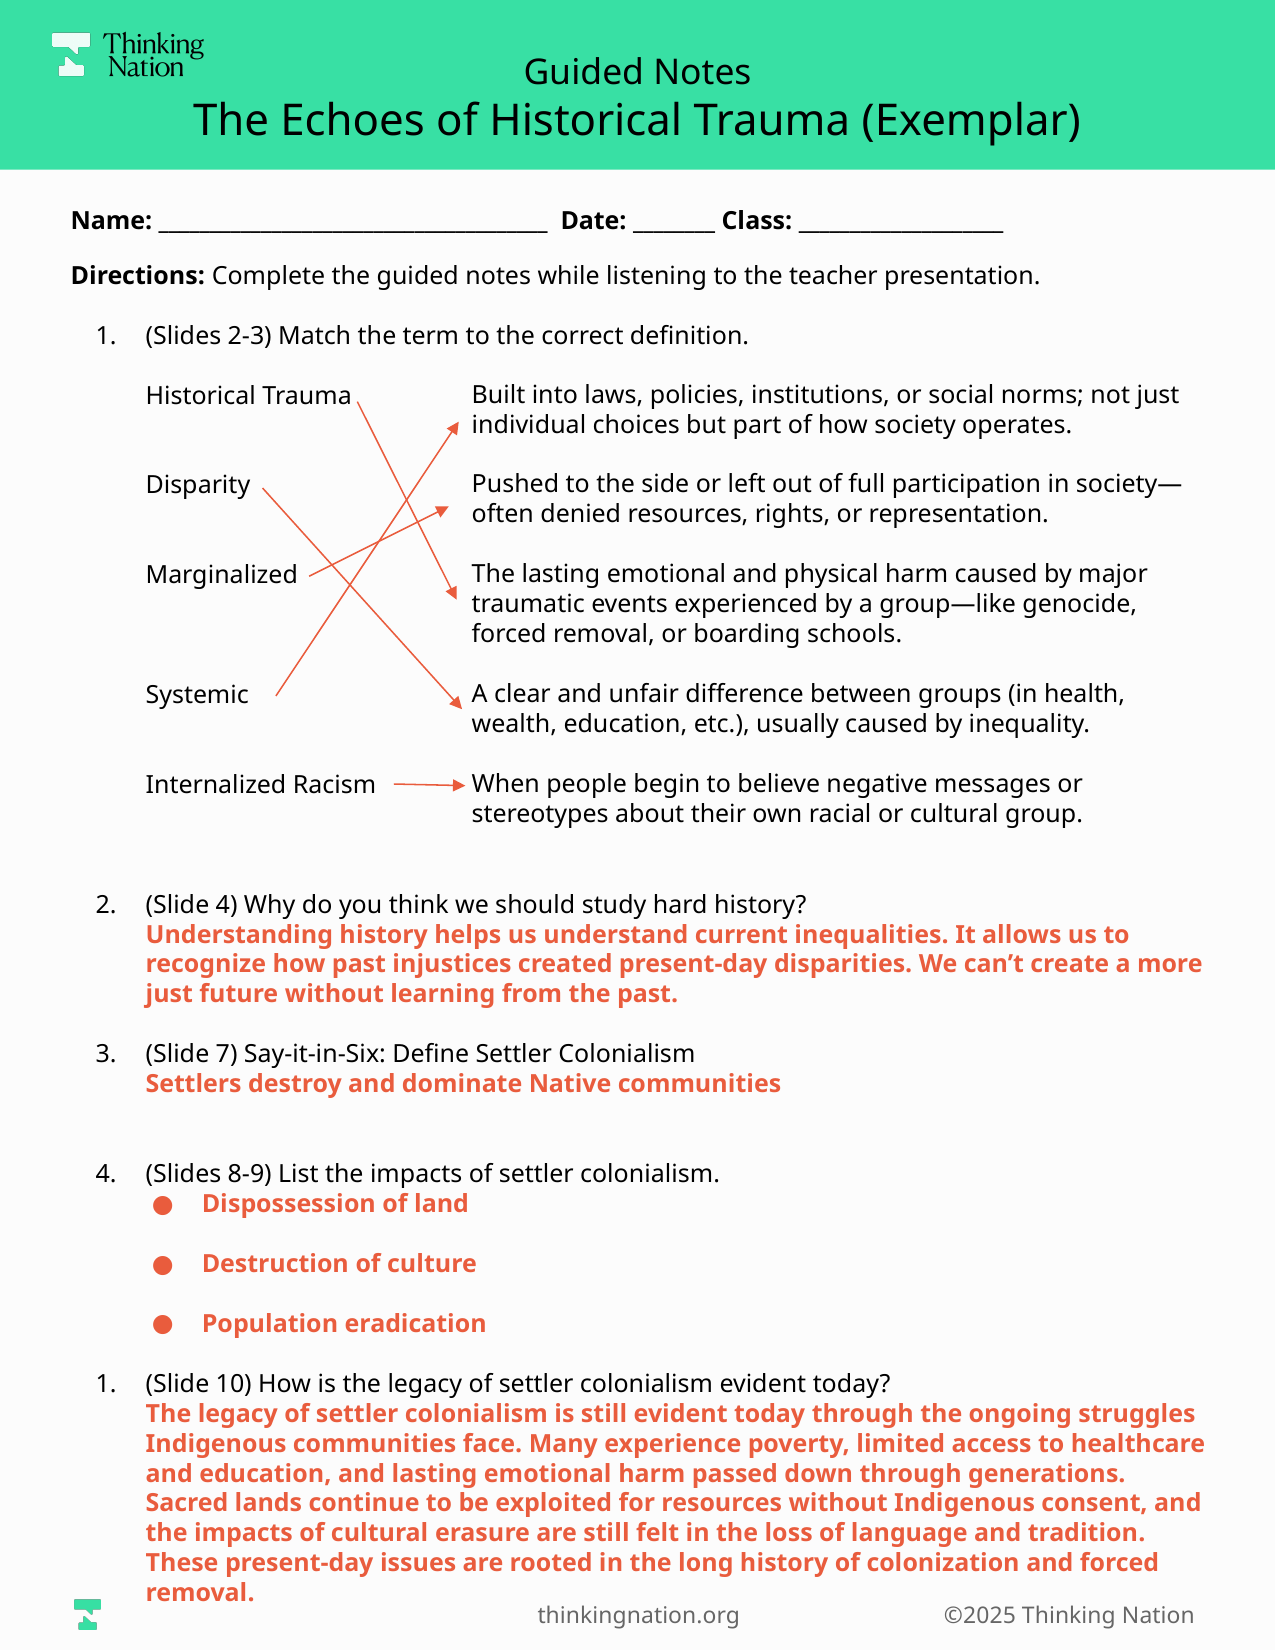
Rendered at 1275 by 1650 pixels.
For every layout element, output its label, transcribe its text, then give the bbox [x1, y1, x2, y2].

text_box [275, 421, 459, 697]
picture [65, 1592, 109, 1636]
text_box Name: ______________________________________ Date: ________ Class: ____________________ [55, 189, 1223, 249]
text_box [357, 401, 457, 419]
text_box ©2025 Thinking Nation [909, 1584, 1211, 1636]
text_box thinkingnation.org [488, 1584, 790, 1636]
text_box Directions: Complete the guided notes while listening to the teacher presentation. (Slides 2-3) Match the term to the correct definition. Historical Trauma Disparity Marginalized Systemic Internalized Racism (Slide 4) Why do you think we should study hard history? Understanding history helps us understand current inequalities. It allows us to recognize how past injustices created present-day disparities. We can’t create a more just future without learning from the past. (Slide 7) Say-it-in-Six: Define Settler Colonialism Settlers destroy and dominate Native communities (Slides 8-9) List the impacts of settler colonialism. Dispossession of land Destruction of culture Population eradication (Slide 10) How is the legacy of settler colonialism evident today? The legacy of settler colonialism is still evident today through the ongoing struggles Indigenous communities face. Many experience poverty, limited access to healthcare and education, and lasting emotional harm passed down through generations. Sacred lands continue to be exploited for resources without Indigenous consent, and the impacts of cultural erasure are still felt in the loss of language and tradition. These present-day issues are rooted in the long history of colonization and forced removal. [55, 249, 1223, 1572]
text_box Guided Notes The Echoes of Historical Trauma (Exemplar) [0, 0, 1275, 170]
text_box Built into laws, policies, institutions, or social norms; not just individual choices but part of how society operates. Pushed to the side or left out of full participation in society—often denied resources, rights, or representation. The lasting emotional and physical harm caused by major traumatic events experienced by a group—like genocide, forced removal, or boarding schools. A clear and unfair difference between groups (in health, wealth, education, etc.), usually caused by inequality. When people begin to believe negative messages or stereotypes about their own racial or cultural group. [456, 363, 1223, 837]
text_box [262, 487, 463, 710]
picture [35, 17, 210, 91]
